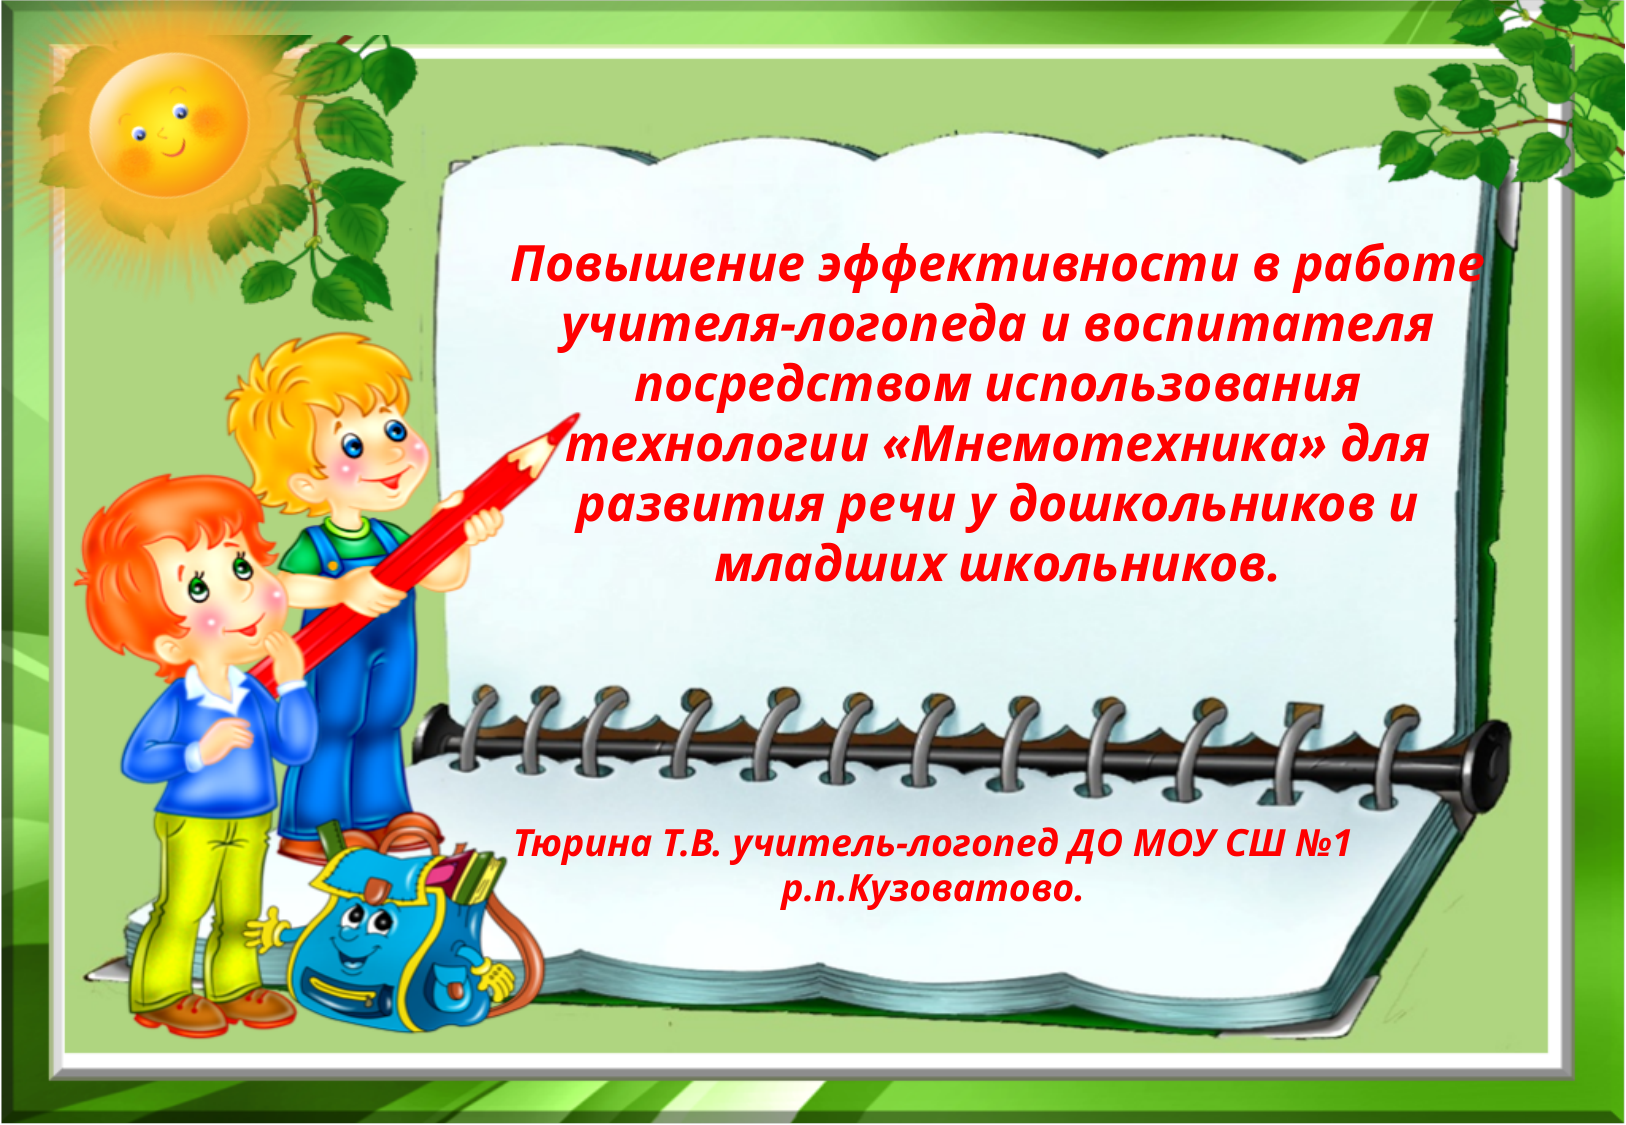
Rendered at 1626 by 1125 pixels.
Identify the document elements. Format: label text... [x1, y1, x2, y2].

picture [0, 0, 1626, 1125]
title Повышение эффективности в работе учителя-логопеда и воспитателя посредством использования технологии «Мнемотехника» для развития речи у дошкольников и младших школьников. [479, 290, 1517, 533]
subtitle Тюрина Т.В. учитель-логопед ДО МОУ СШ №1 р.п.Кузоватово. [364, 810, 1503, 1099]
